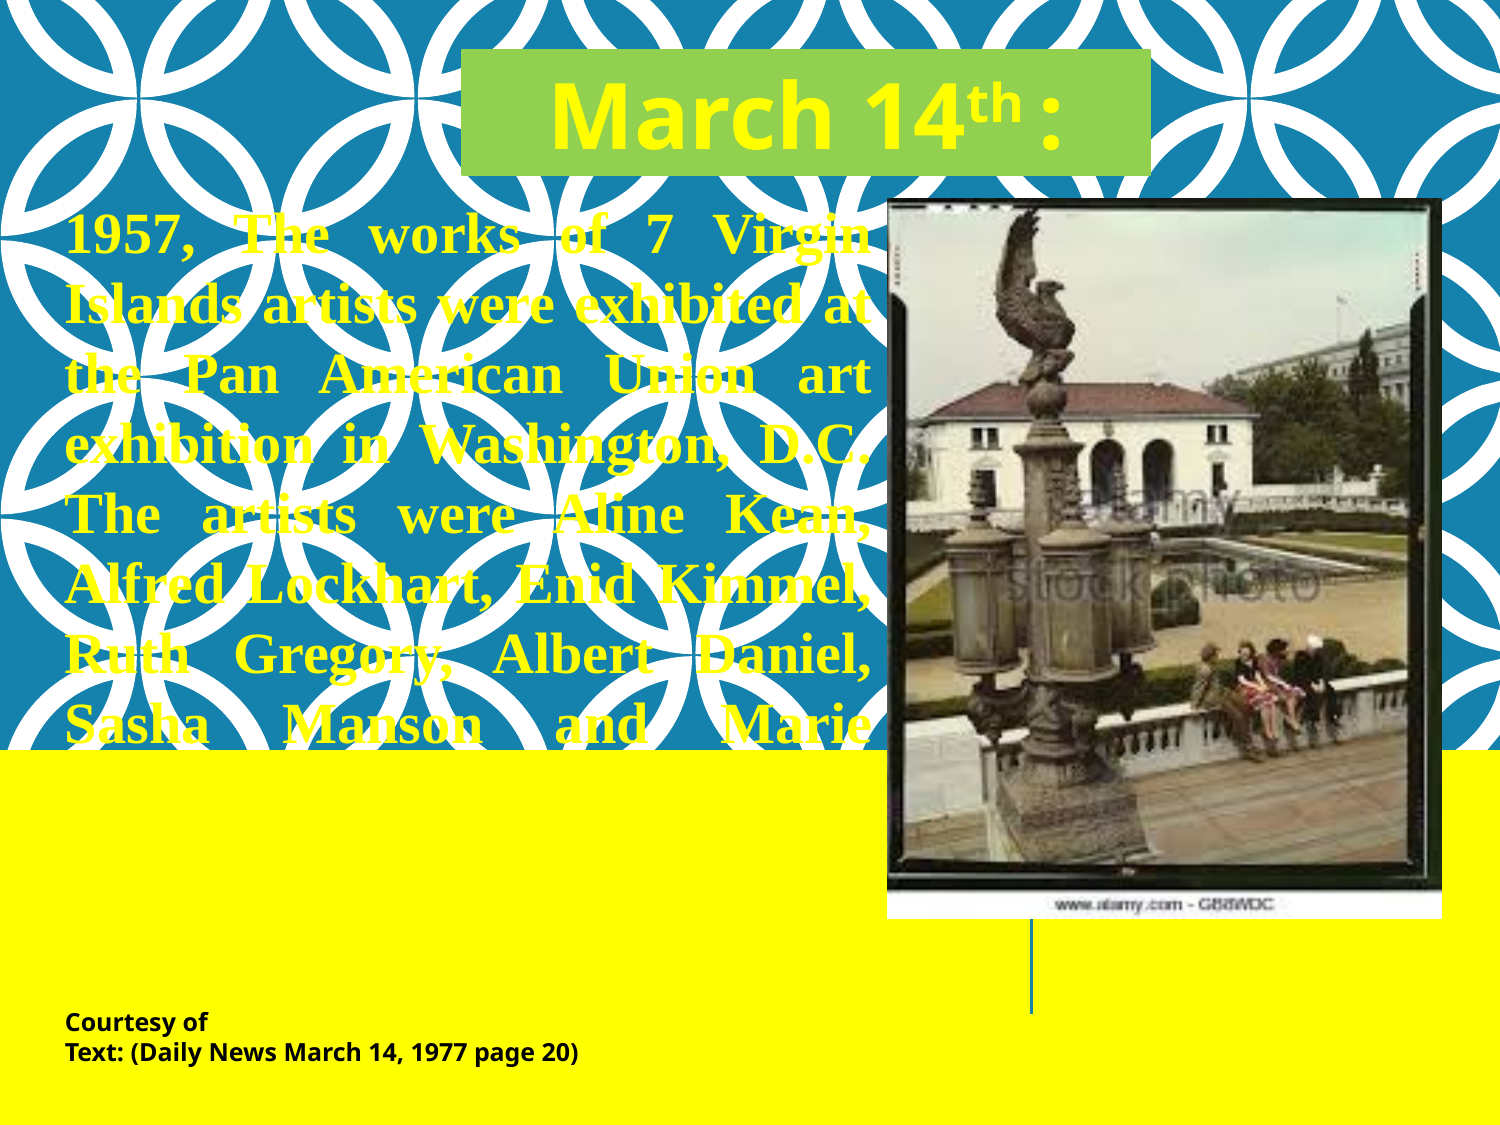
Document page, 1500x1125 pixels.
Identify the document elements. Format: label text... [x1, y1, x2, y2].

text_box 1957, The works of 7 Virgin Islands artists were exhibited at the Pan American Union art exhibition in Washington, D.C. The artists were Aline Kean, Alfred Lockhart, Enid Kimmel, Ruth Gregory, Albert Daniel, Sasha Manson and Marie Moore. [49, 187, 888, 833]
picture [887, 198, 1442, 919]
text_box Courtesy of Text: (Daily News March 14, 1977 page 20) [50, 999, 1438, 1074]
text_box March 14th : [461, 49, 1151, 176]
